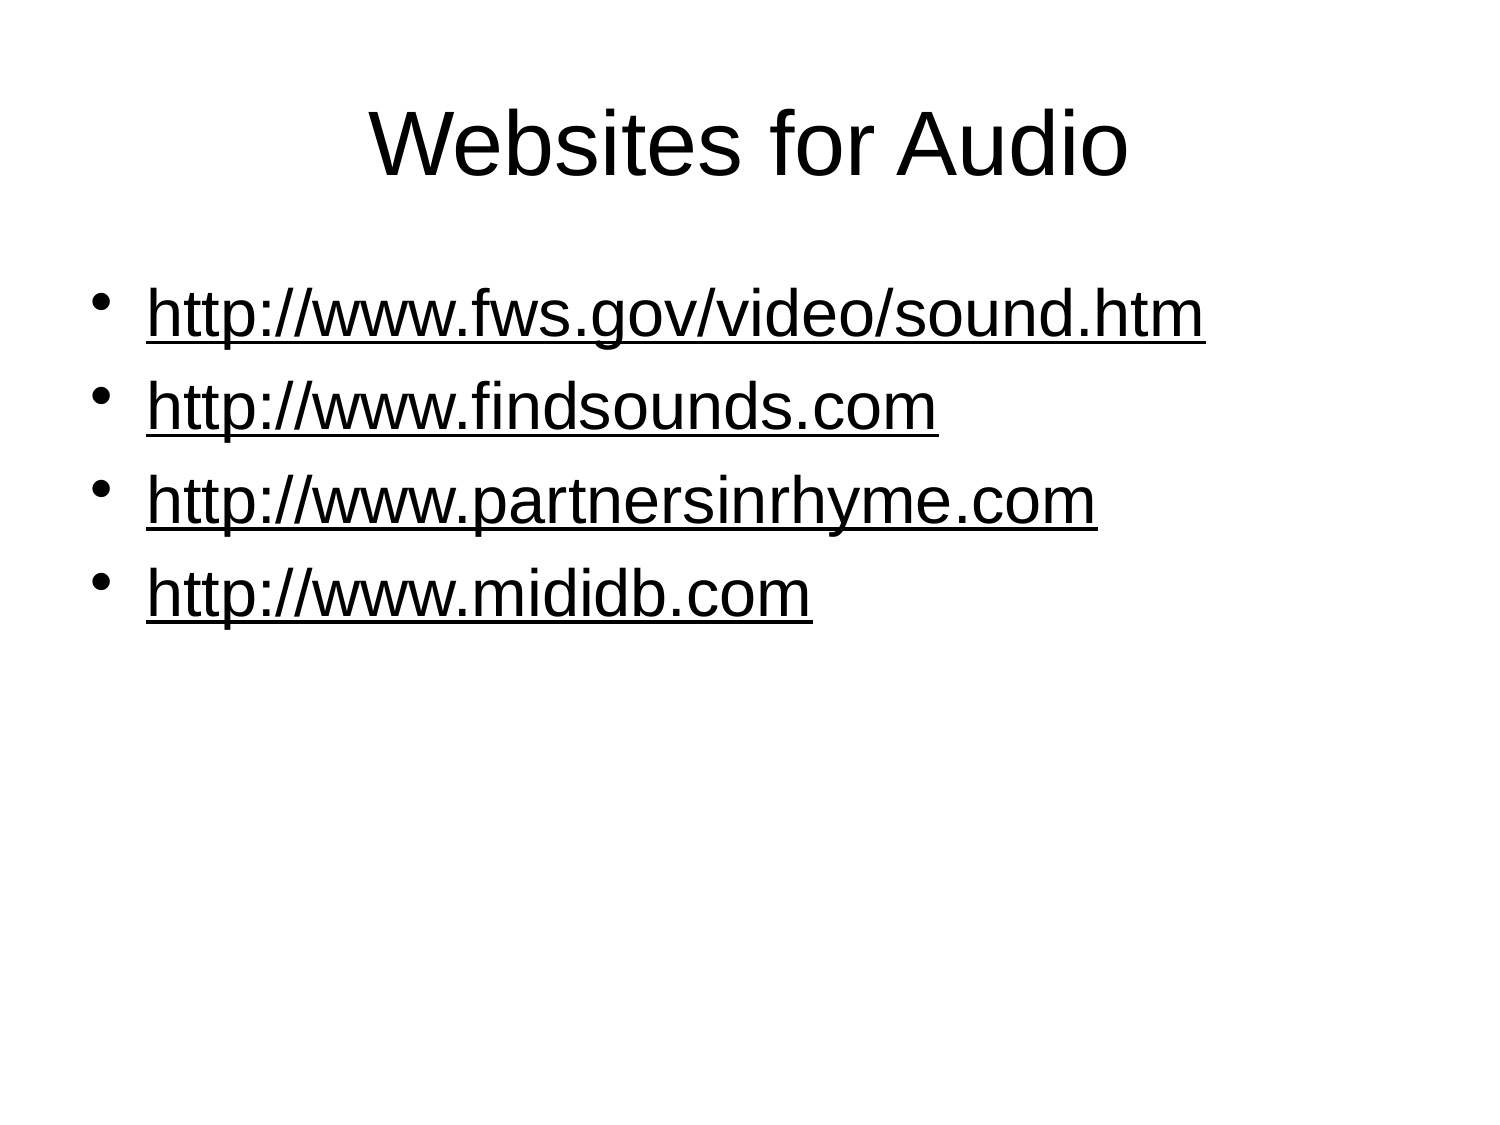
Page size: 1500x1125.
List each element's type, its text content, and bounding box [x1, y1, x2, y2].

title Websites for Audio [74, 44, 1426, 233]
list http://www.fws.gov/video/sound.htm http://www.findsounds.com http://www.partnersinrhyme.com http://www.mididb.com [74, 262, 1426, 1006]
